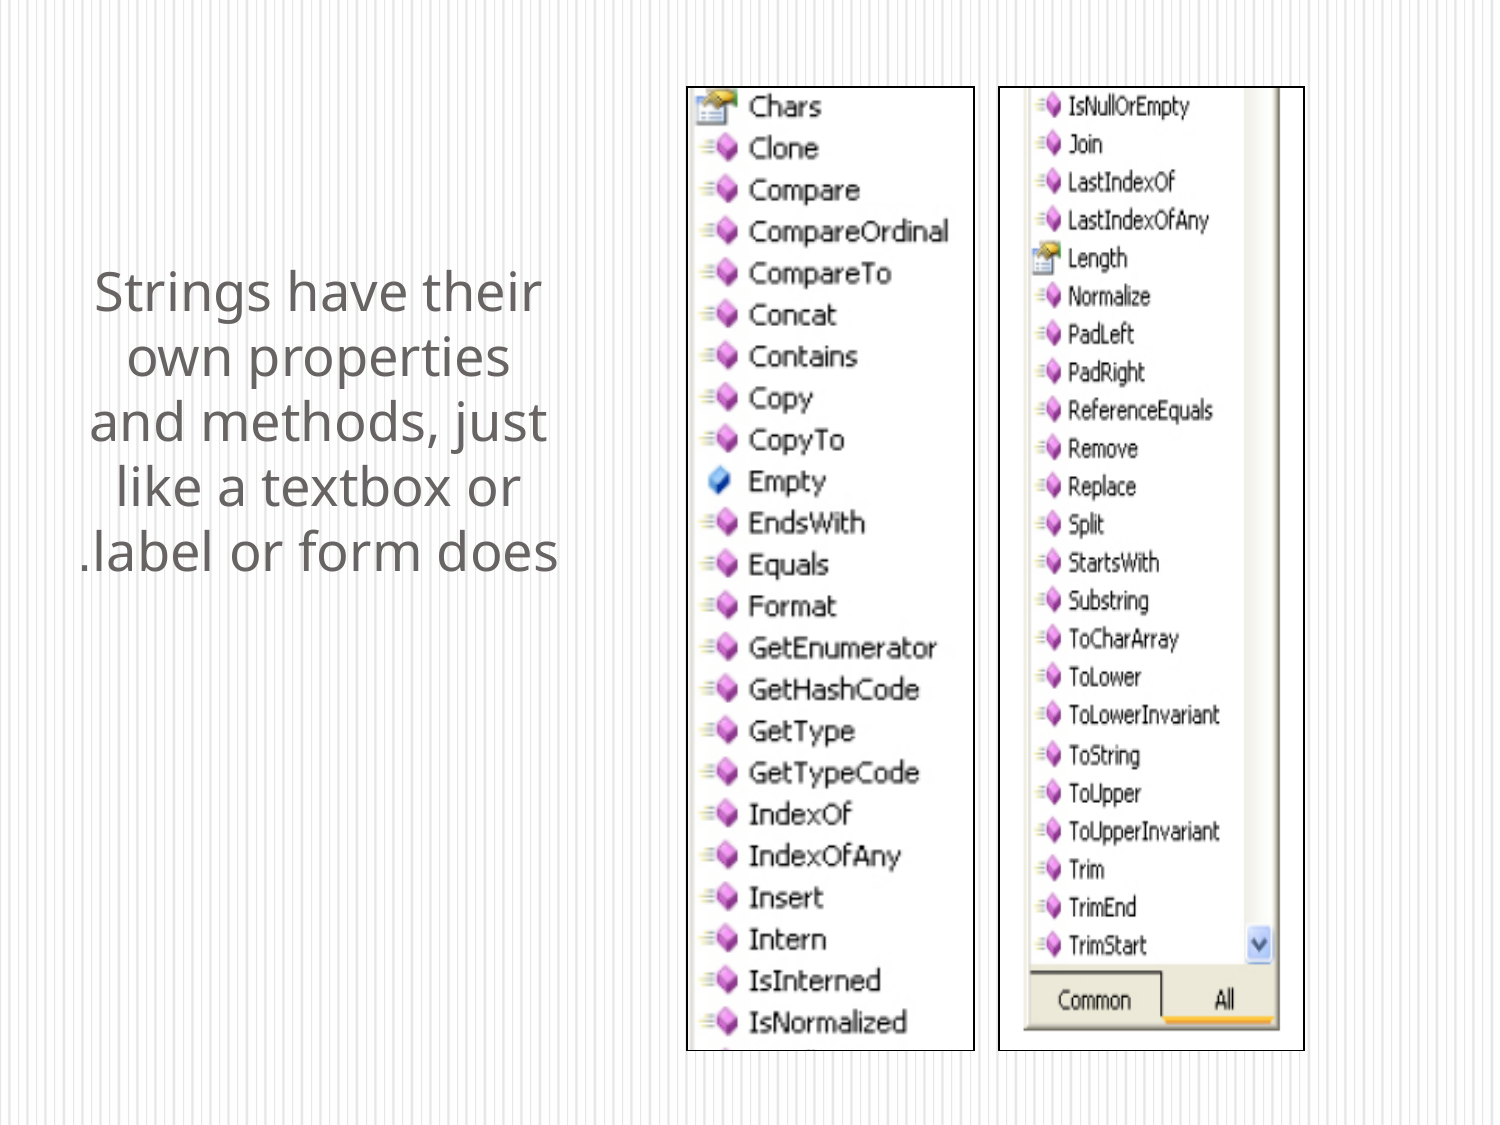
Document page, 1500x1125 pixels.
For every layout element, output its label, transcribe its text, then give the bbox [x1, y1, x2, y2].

picture [687, 87, 974, 1051]
subtitle Strings have their own properties and methods, just like a textbox or label or form does. [62, 249, 576, 993]
picture [999, 87, 1304, 1051]
